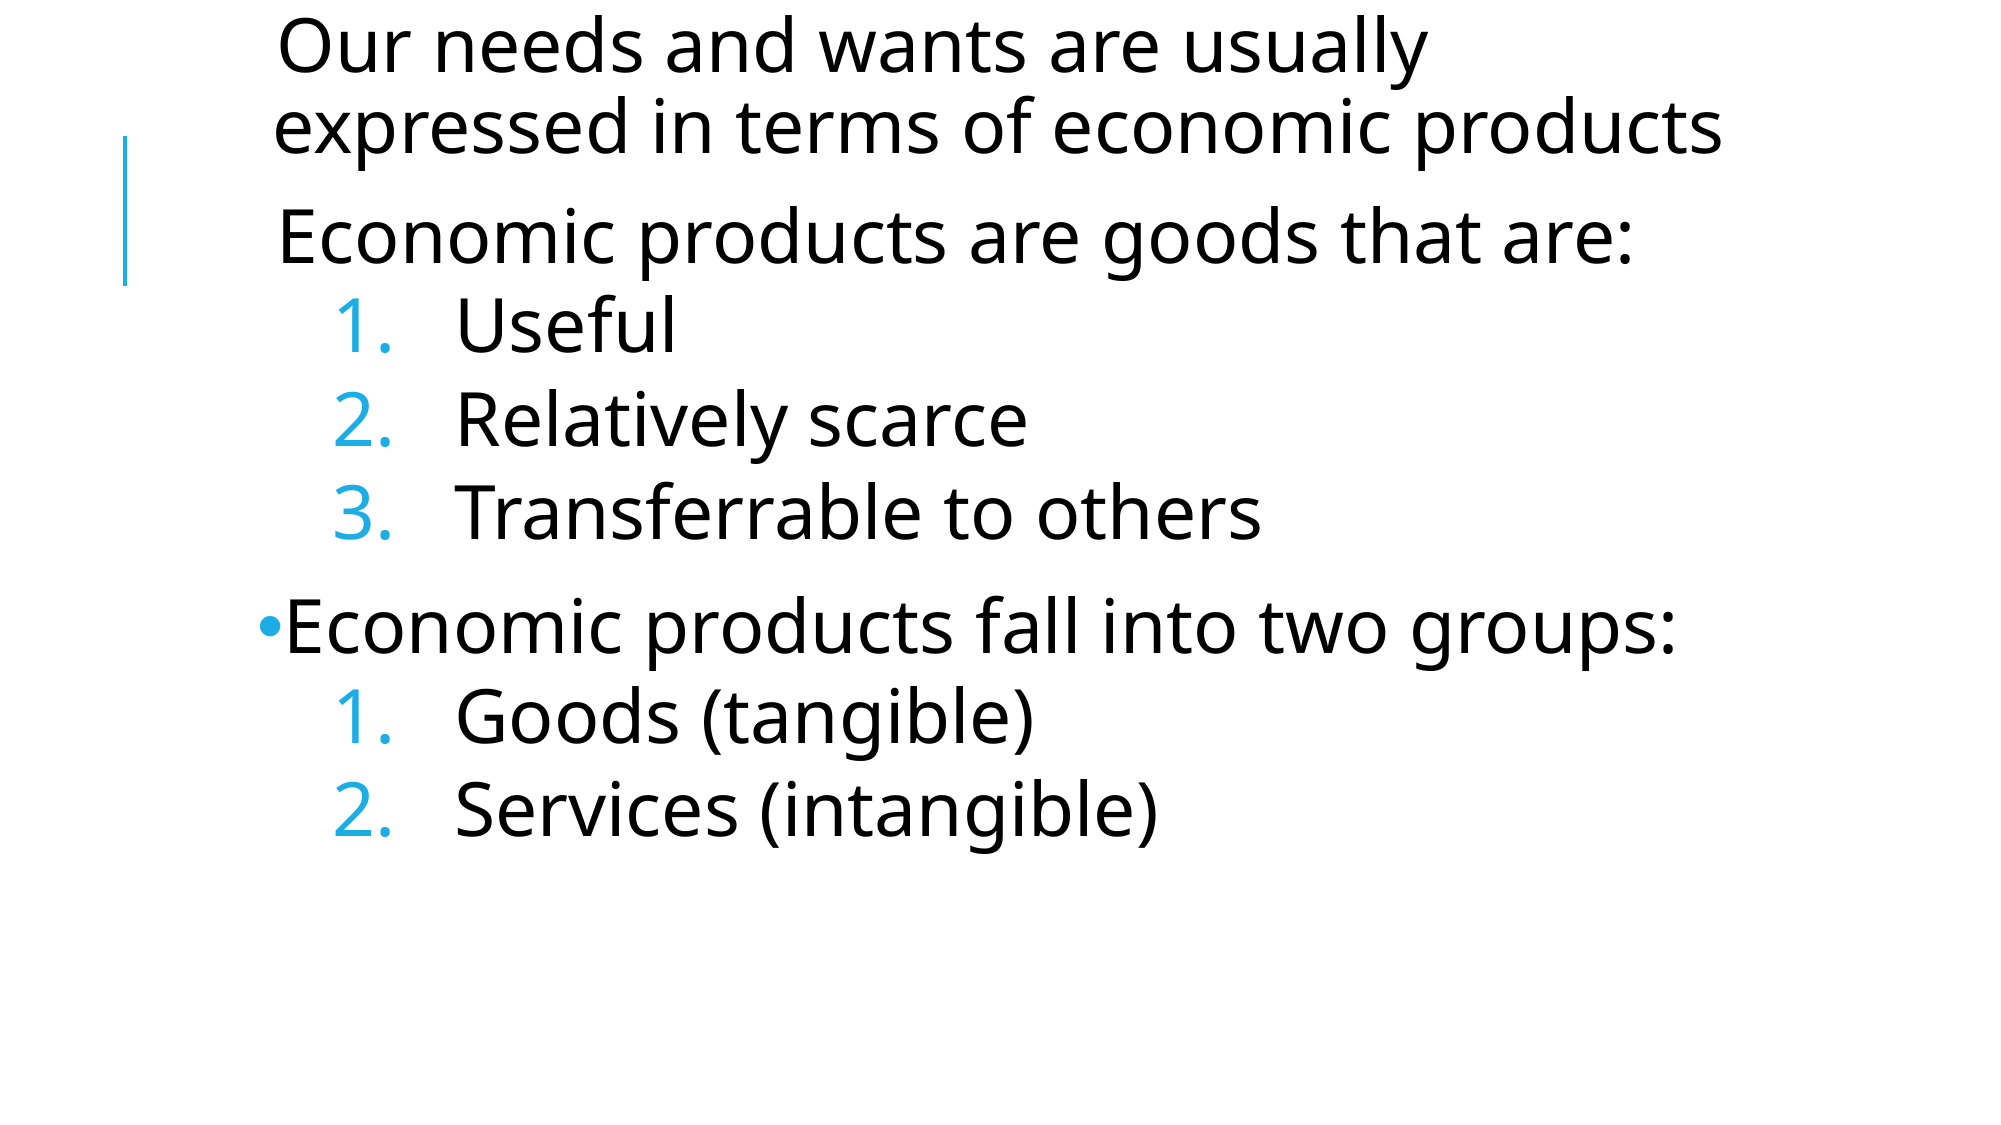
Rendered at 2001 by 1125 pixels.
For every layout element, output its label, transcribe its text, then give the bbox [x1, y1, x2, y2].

list Our needs and wants are usually expressed in terms of economic products Economic products are goods that are: Useful Relatively scarce Transferrable to others Economic products fall into two groups: Goods (tangible) Services (intangible) [249, 0, 1750, 1125]
